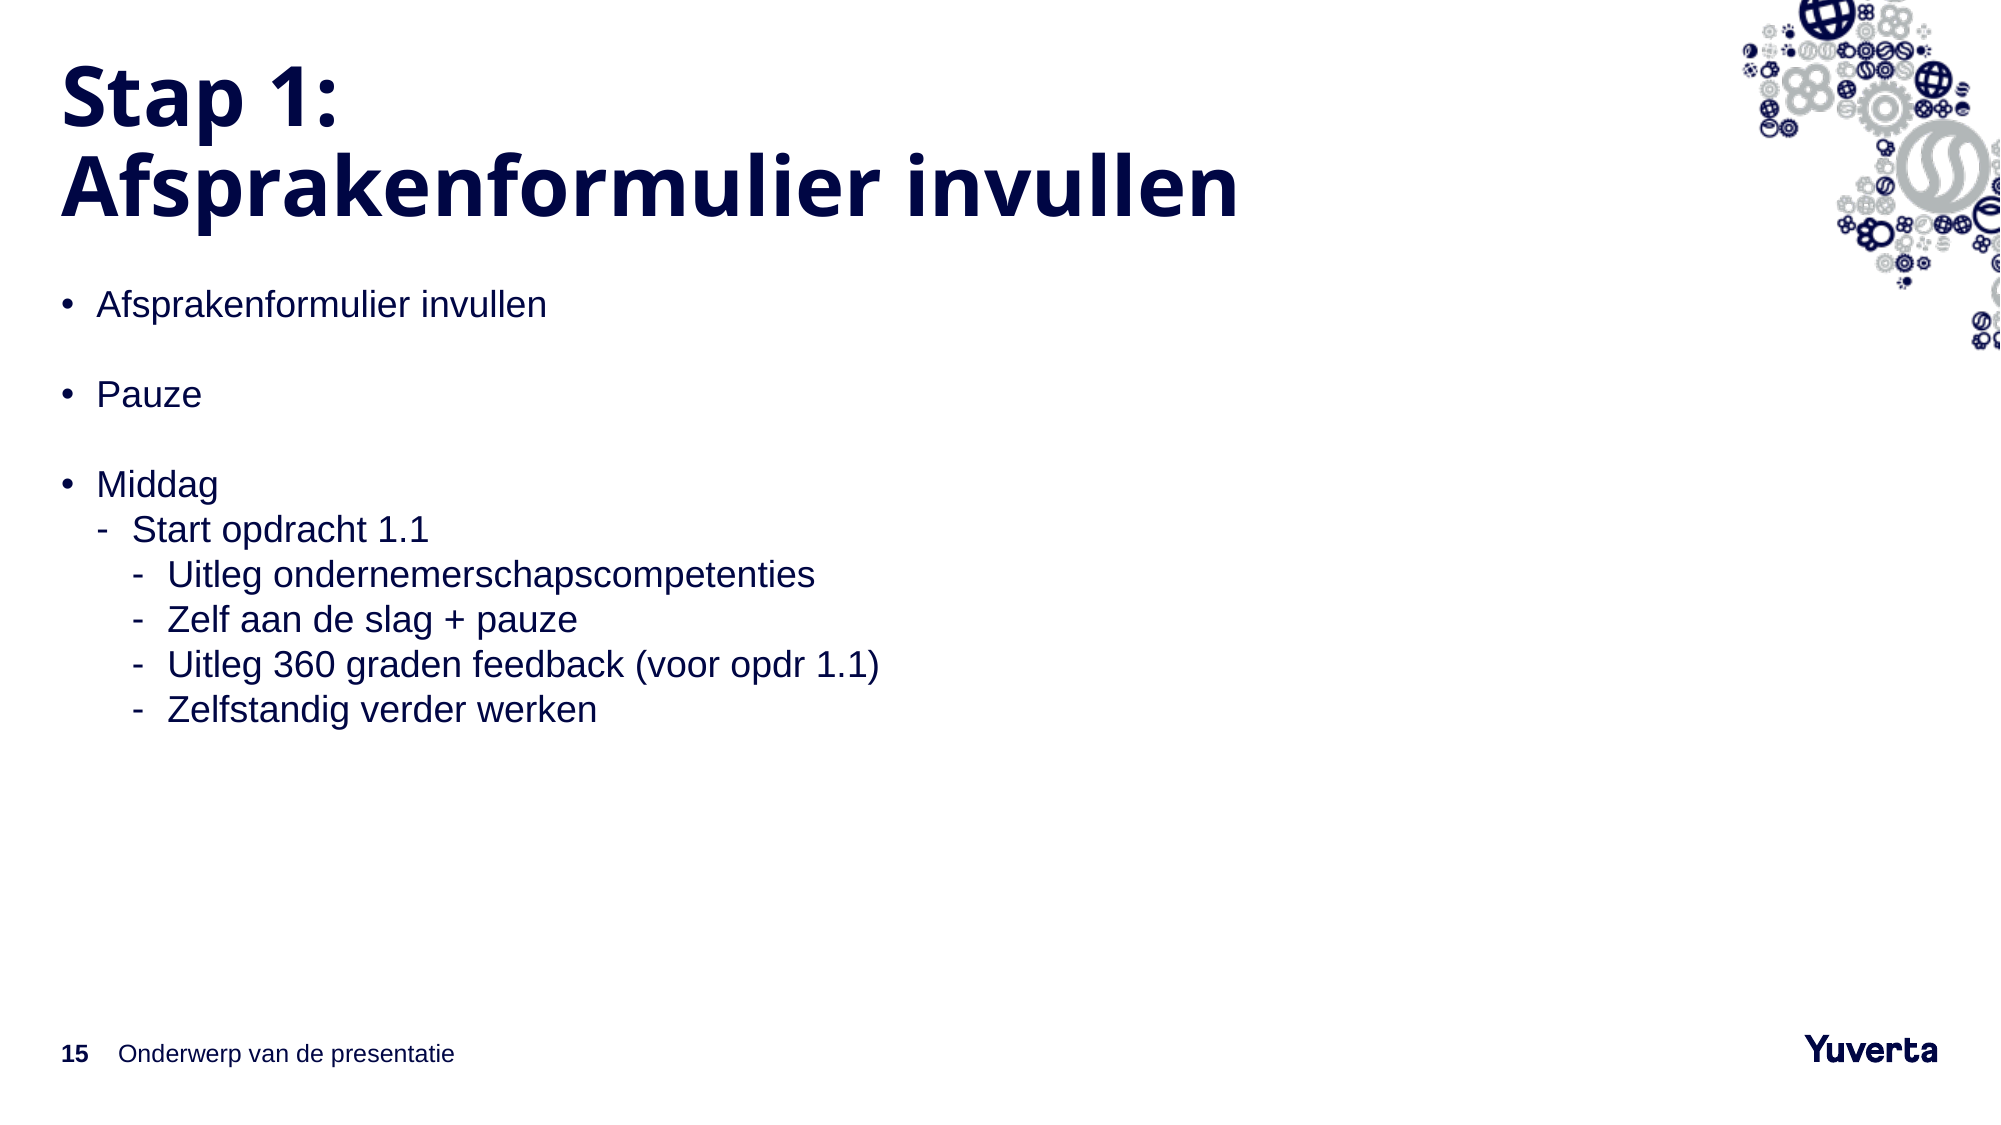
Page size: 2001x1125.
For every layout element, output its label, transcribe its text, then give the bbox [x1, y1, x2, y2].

title Stap 1: Afsprakenformulier invullen [60, 48, 1720, 239]
list Afsprakenformulier invullen Pauze Middag Start opdracht 1.1 Uitleg ondernemerschapscompetenties Zelf aan de slag + pauze Uitleg 360 graden feedback (voor opdr 1.1) Zelfstandig verder werken [60, 280, 1940, 1006]
slide_number 15 [60, 1037, 113, 1073]
picture [0, 0, 2000, 1125]
footer Onderwerp van de presentatie [118, 1037, 987, 1073]
